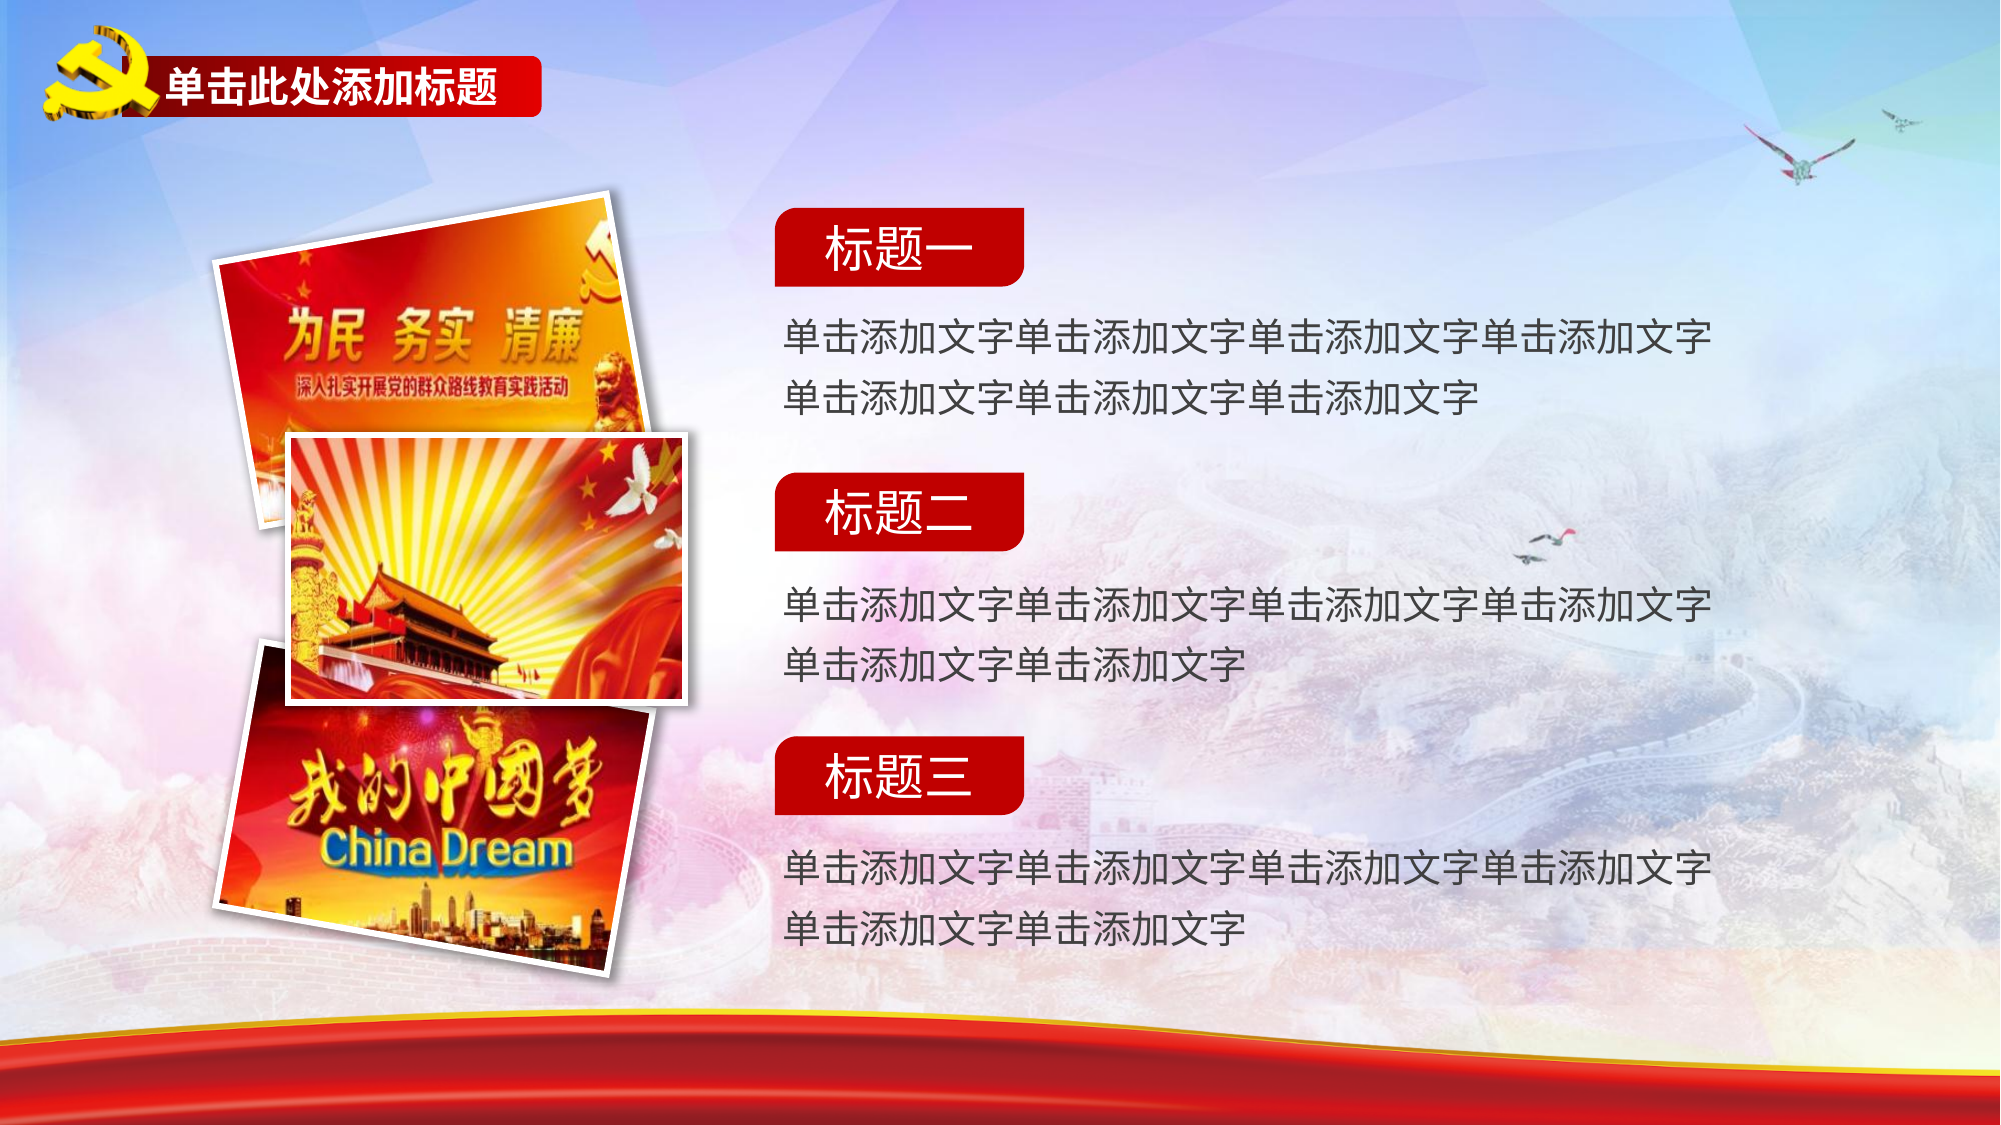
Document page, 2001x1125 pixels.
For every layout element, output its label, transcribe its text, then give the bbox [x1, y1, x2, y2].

picture [0, 0, 2001, 1125]
text_box [514, 54, 543, 118]
text_box [214, 192, 649, 528]
text_box [214, 640, 654, 938]
text_box 单击此处添加标题 [178, 53, 514, 119]
text_box 标题一 [773, 206, 1026, 288]
text_box 标题三 [773, 735, 1026, 817]
text_box 单击添加文字单击添加文字单击添加文字单击添加文字 单击添加文字单击添加文字 [767, 822, 1831, 938]
text_box 单击添加文字单击添加文字单击添加文字单击添加文字 单击添加文字单击添加文字 [767, 559, 1831, 695]
text_box [287, 434, 686, 704]
text_box 单击添加文字单击添加文字单击添加文字单击添加文字 单击添加文字单击添加文字单击添加文字 [767, 291, 1831, 428]
text_box 标题二 [773, 471, 1026, 553]
